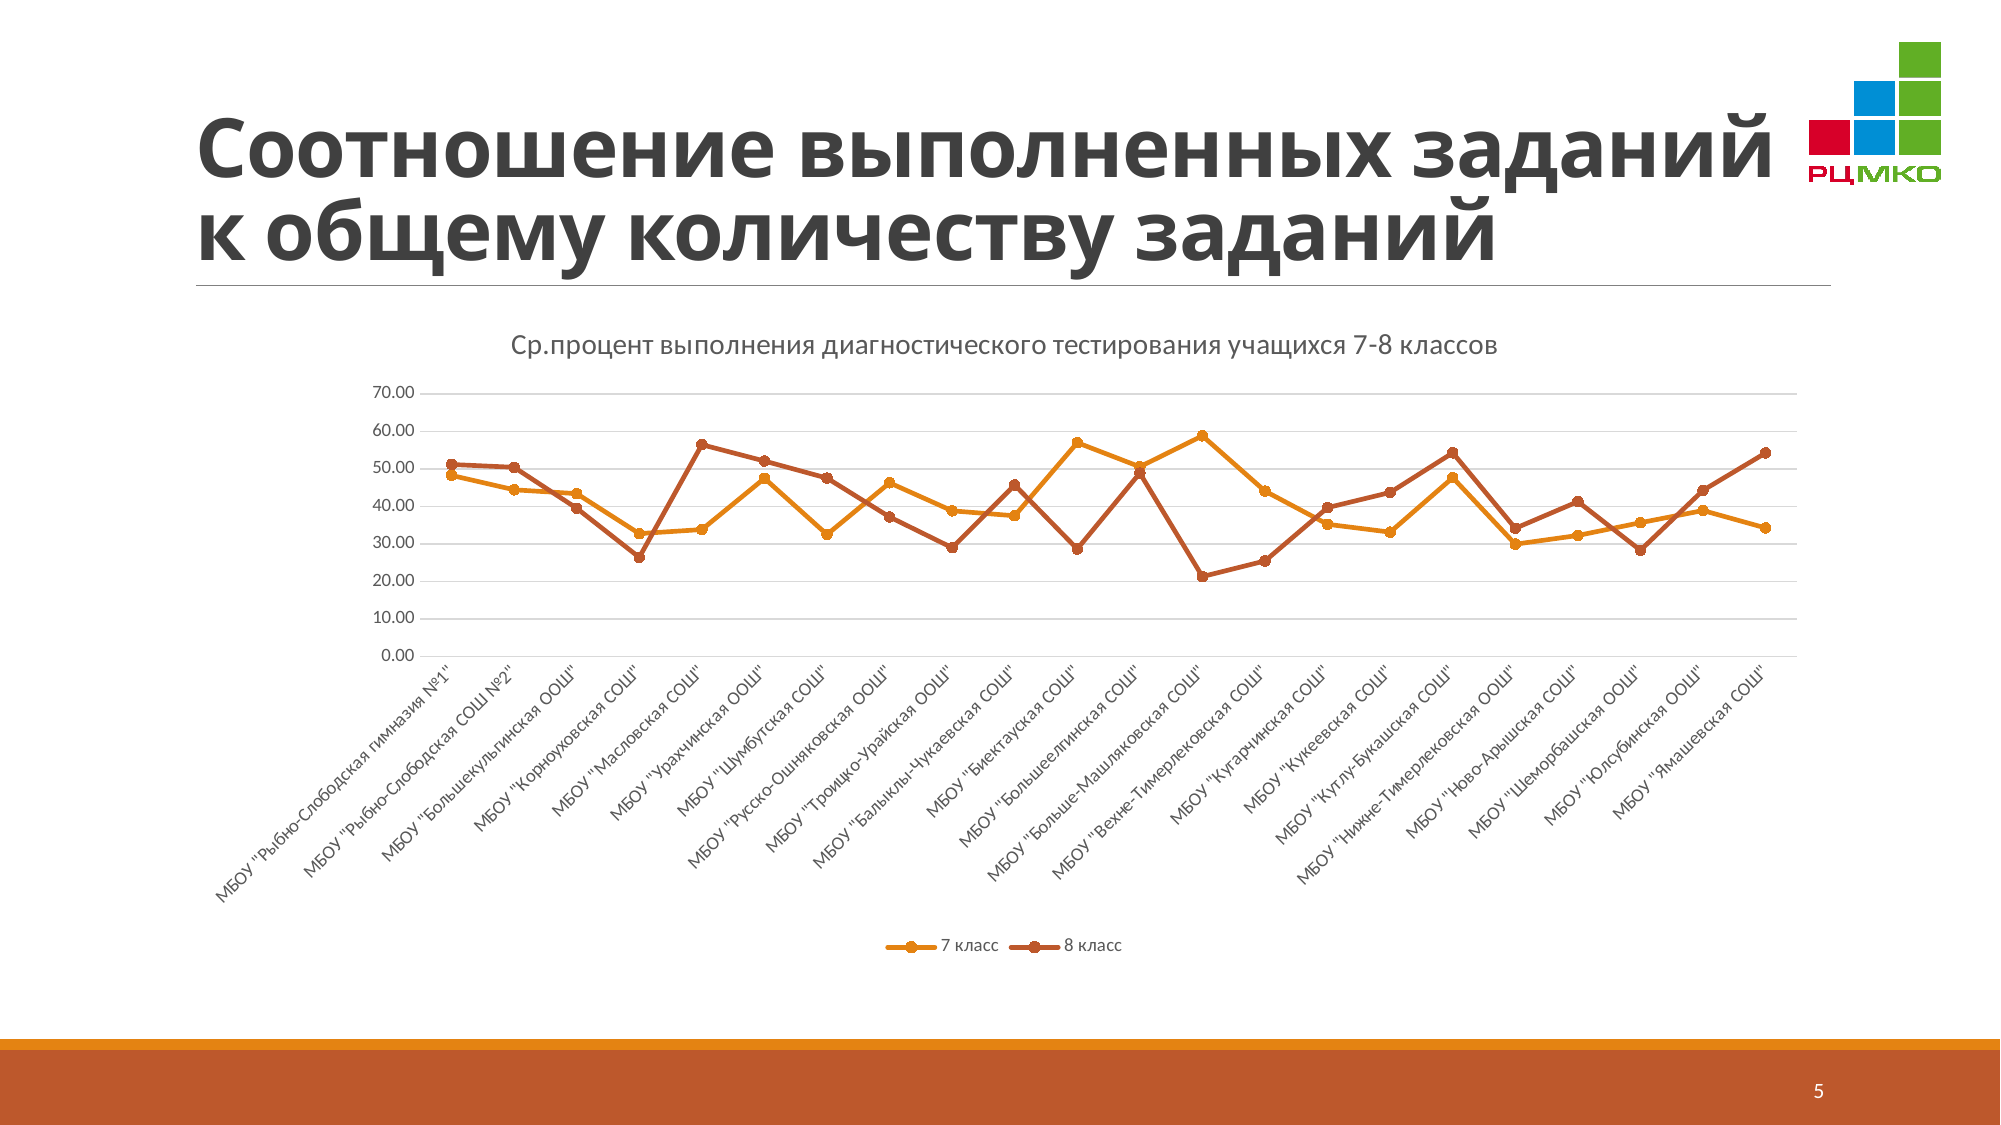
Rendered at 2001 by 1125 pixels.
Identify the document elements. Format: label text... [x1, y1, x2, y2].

chart [179, 302, 1831, 964]
title Соотношение выполненных заданий к общему количеству заданий [180, 47, 1830, 285]
picture [1809, 41, 1941, 185]
slide_number 5 [1624, 1059, 1840, 1120]
